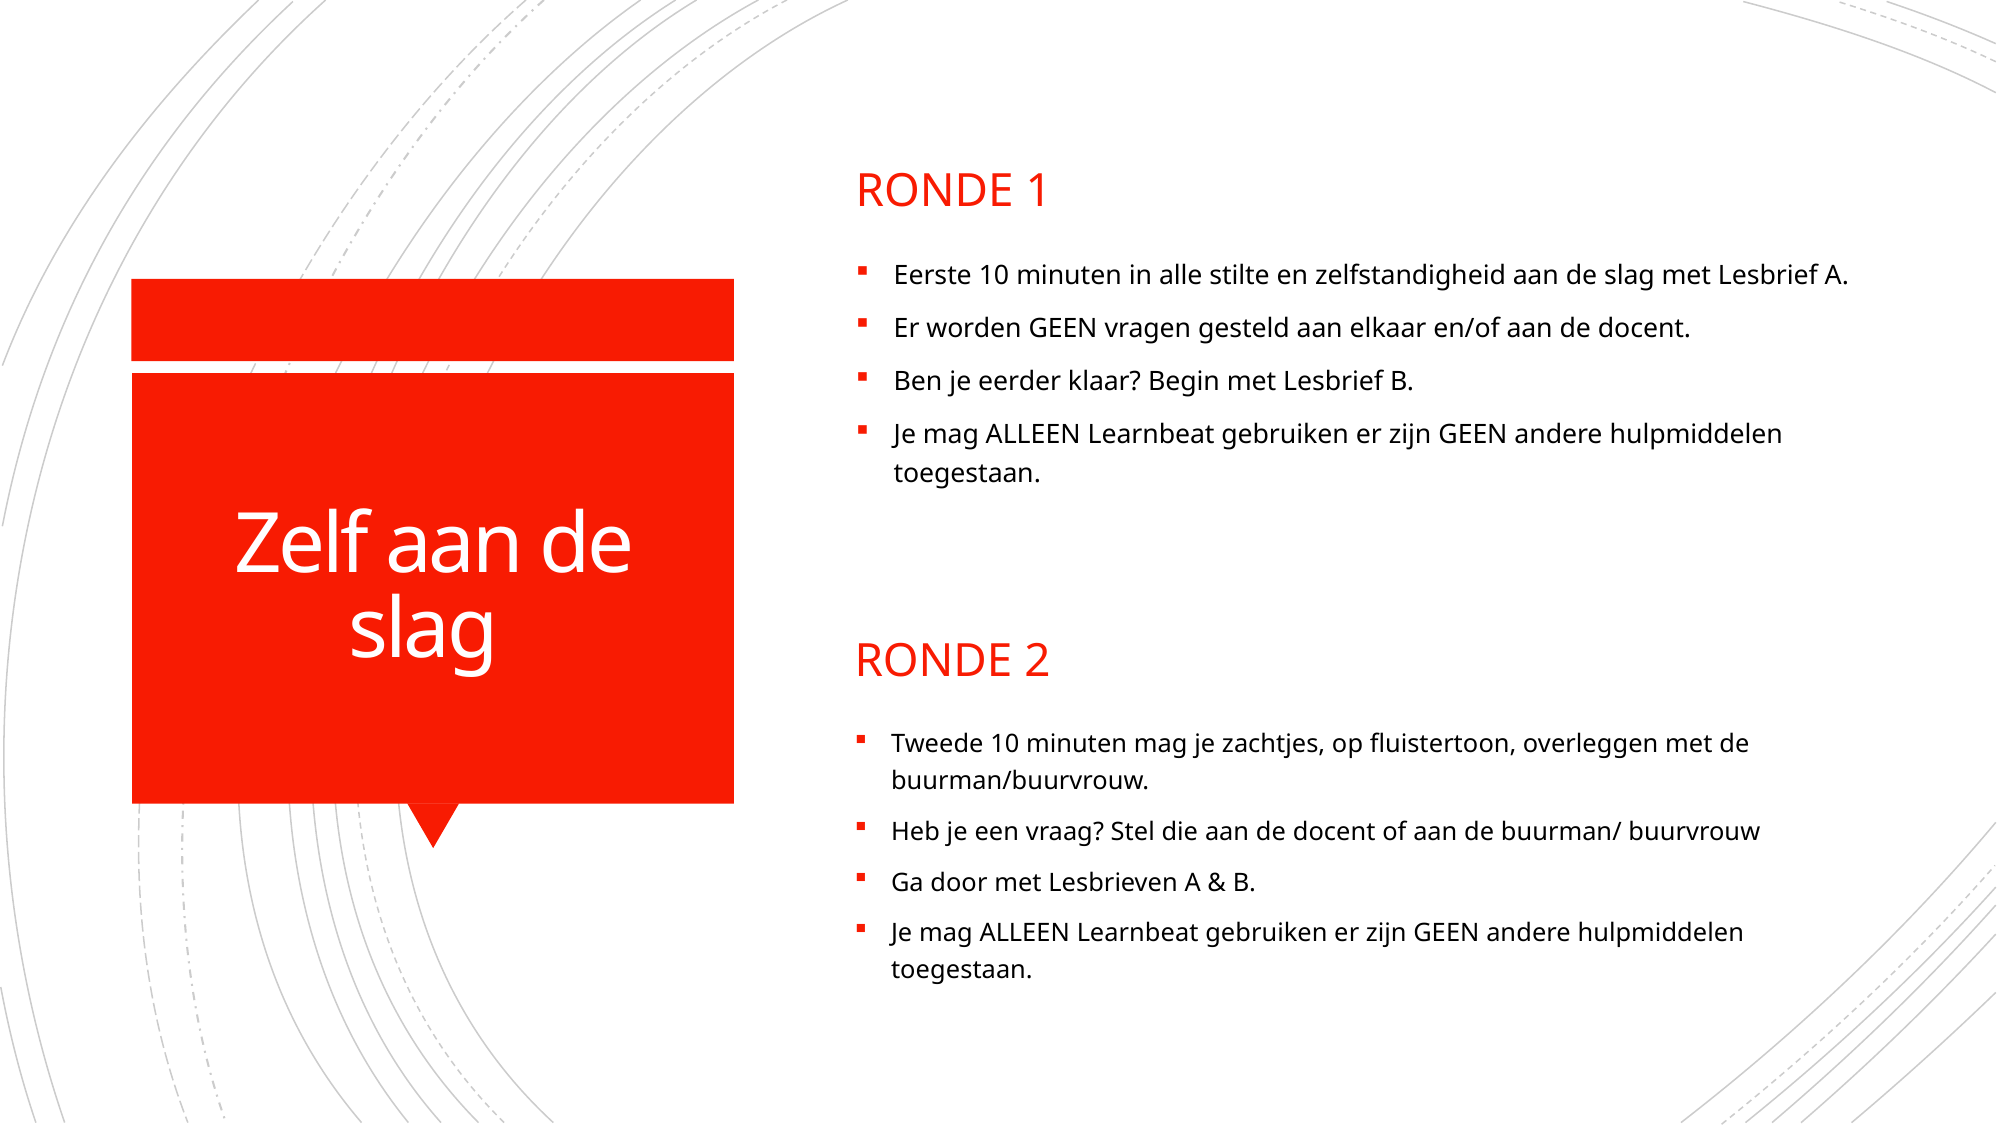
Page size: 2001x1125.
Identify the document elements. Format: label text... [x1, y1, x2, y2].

list Ronde 1 [840, 131, 1869, 244]
list Tweede 10 minuten mag je zachtjes, op fluistertoon, overleggen met de buurman/buurvrouw. Heb je een vraag? Stel die aan de docent of aan de buurman/ buurvrouw Ga door met Lesbrieven A & B. Je mag ALLEEN Learnbeat gebruiken er zijn GEEN andere hulpmiddelen toegestaan. [839, 713, 1868, 994]
list Eerste 10 minuten in alle stilte en zelfstandigheid aan de slag met Lesbrief A. Er worden GEEN vragen gesteld aan elkaar en/of aan de docent. Ben je eerder klaar? Begin met Lesbrief B. Je mag ALLEEN Learnbeat gebruiken er zijn GEEN andere hulpmiddelen toegestaan. [840, 244, 1869, 523]
list Ronde 2 [839, 601, 1868, 713]
title Zelf aan de slag [145, 387, 721, 792]
